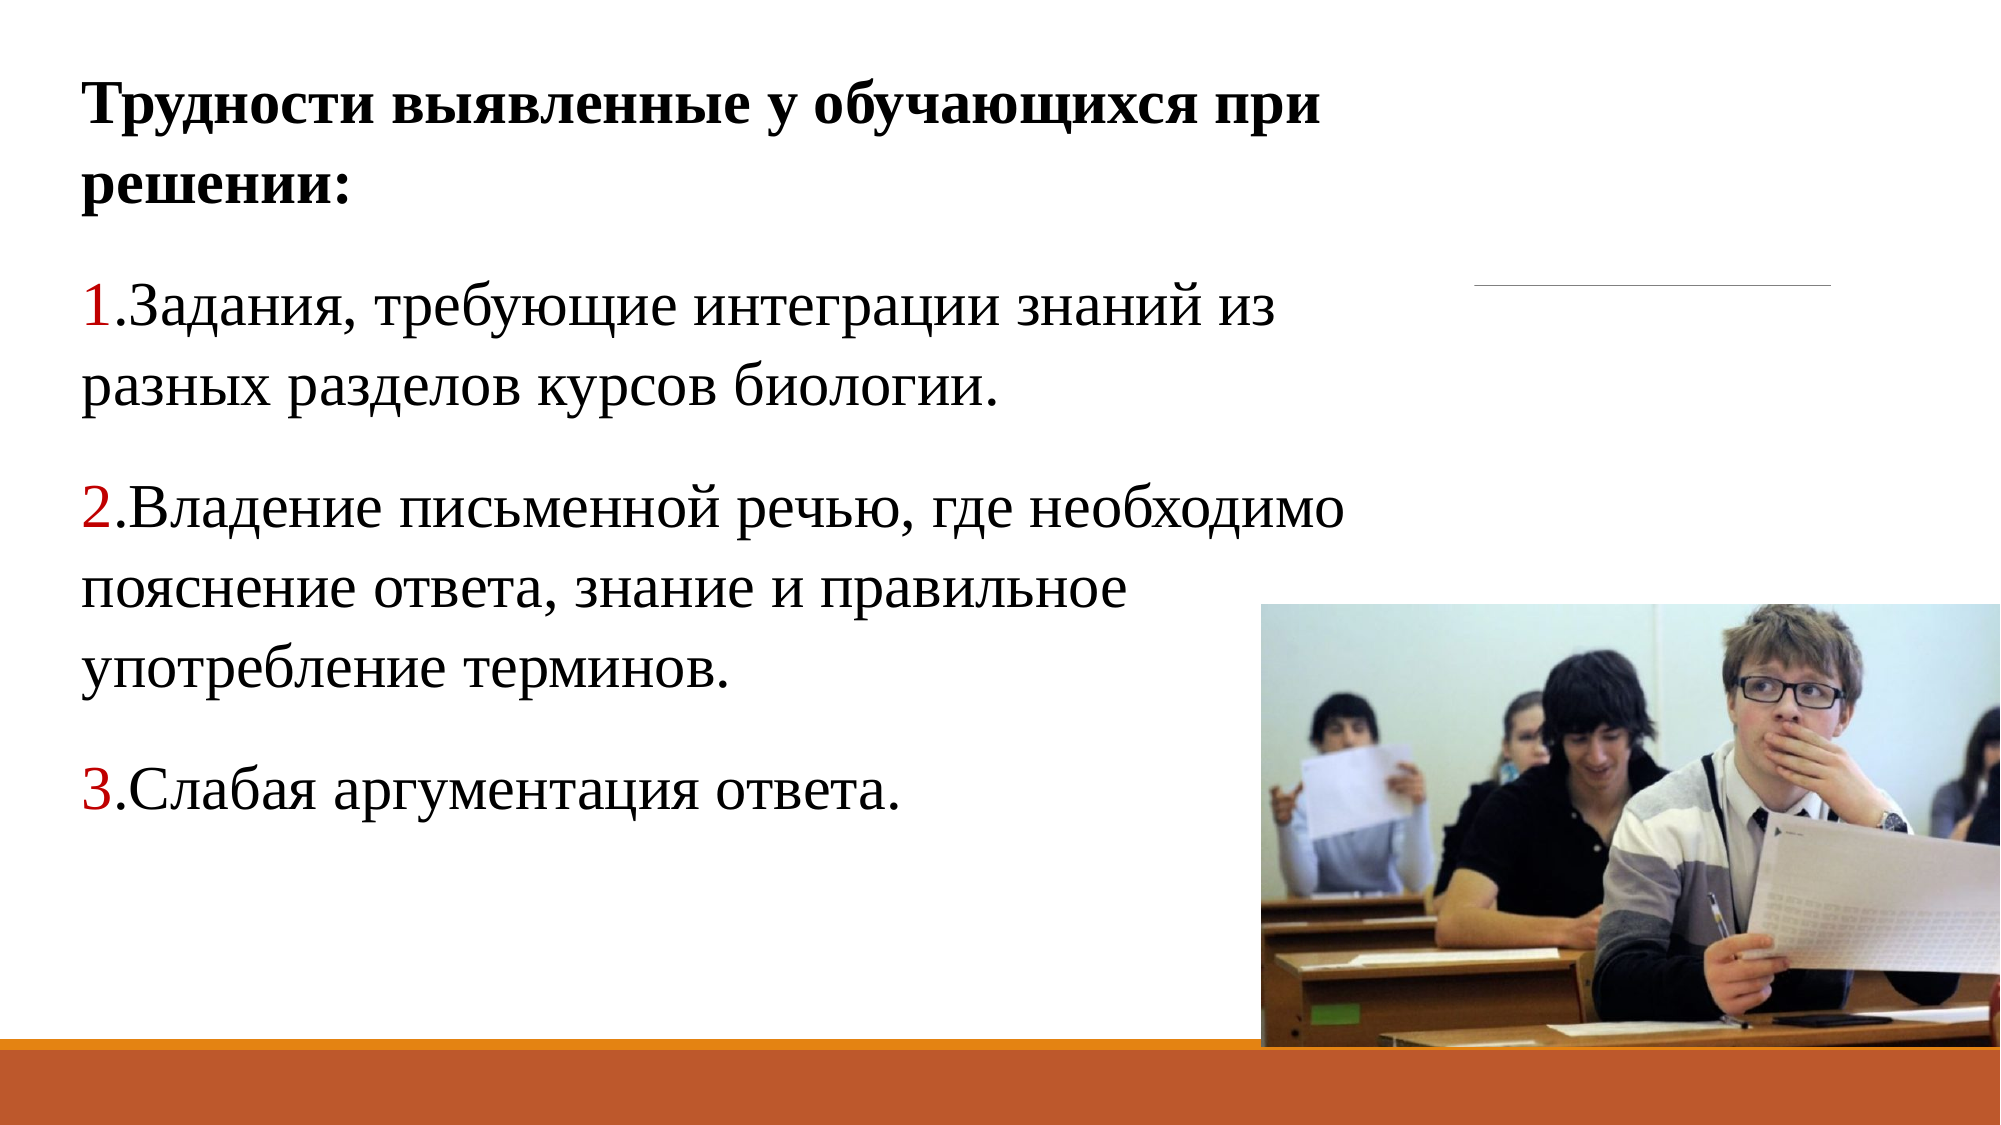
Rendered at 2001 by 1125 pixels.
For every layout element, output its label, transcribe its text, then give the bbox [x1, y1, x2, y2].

list Трудности выявленные у обучающихся при решении: 1.Задания, требующие интеграции знаний из разных разделов курсов биологии. 2.Владение письменной речью, где необходимо пояснение ответа, знание и правильное употребление терминов. 3.Слабая аргументация ответа. [74, 48, 1475, 920]
picture [1260, 604, 2000, 1048]
